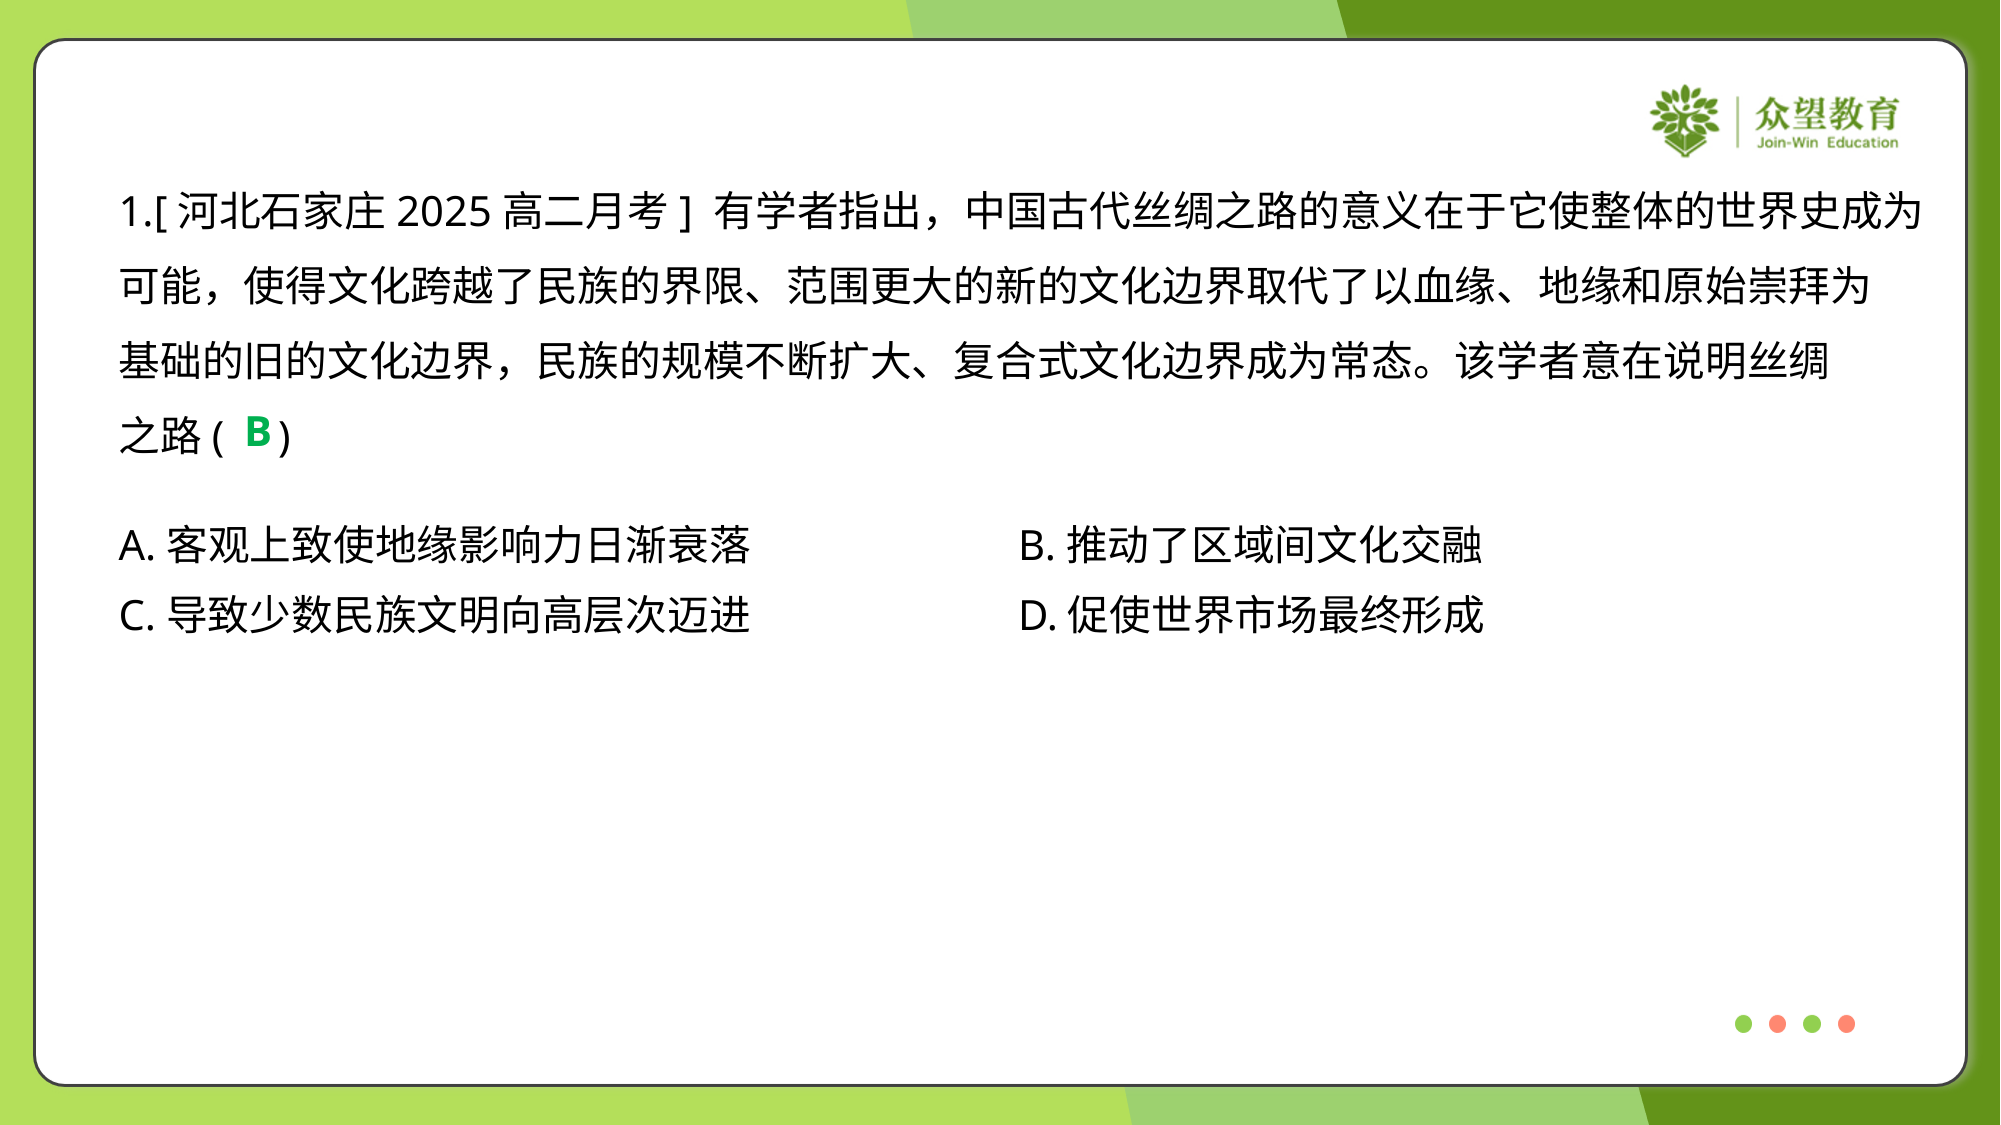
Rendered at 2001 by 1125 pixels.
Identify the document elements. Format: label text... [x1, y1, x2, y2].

text_box 1.[河北石家庄2025高二月考] 有学者指出，中国古代丝绸之路的意义在于它使整体的世界史成为 可能，使得文化跨越了民族的界限、范围更大的新的文化边界取代了以血缘、地缘和原始崇拜为 基础的旧的文化边界，民族的规模不断扩大、复合式文化边界成为常态。该学者意在说明丝绸 之路( ) [118, 159, 1883, 448]
picture [0, 0, 2000, 1125]
text_box A.客观上致使地缘影响力日渐衰落 B.推动了区域间文化交融 C.导致少数民族文明向高层次迈进 D.促使世界市场最终形成 [118, 493, 1883, 632]
text_box B [228, 383, 288, 448]
